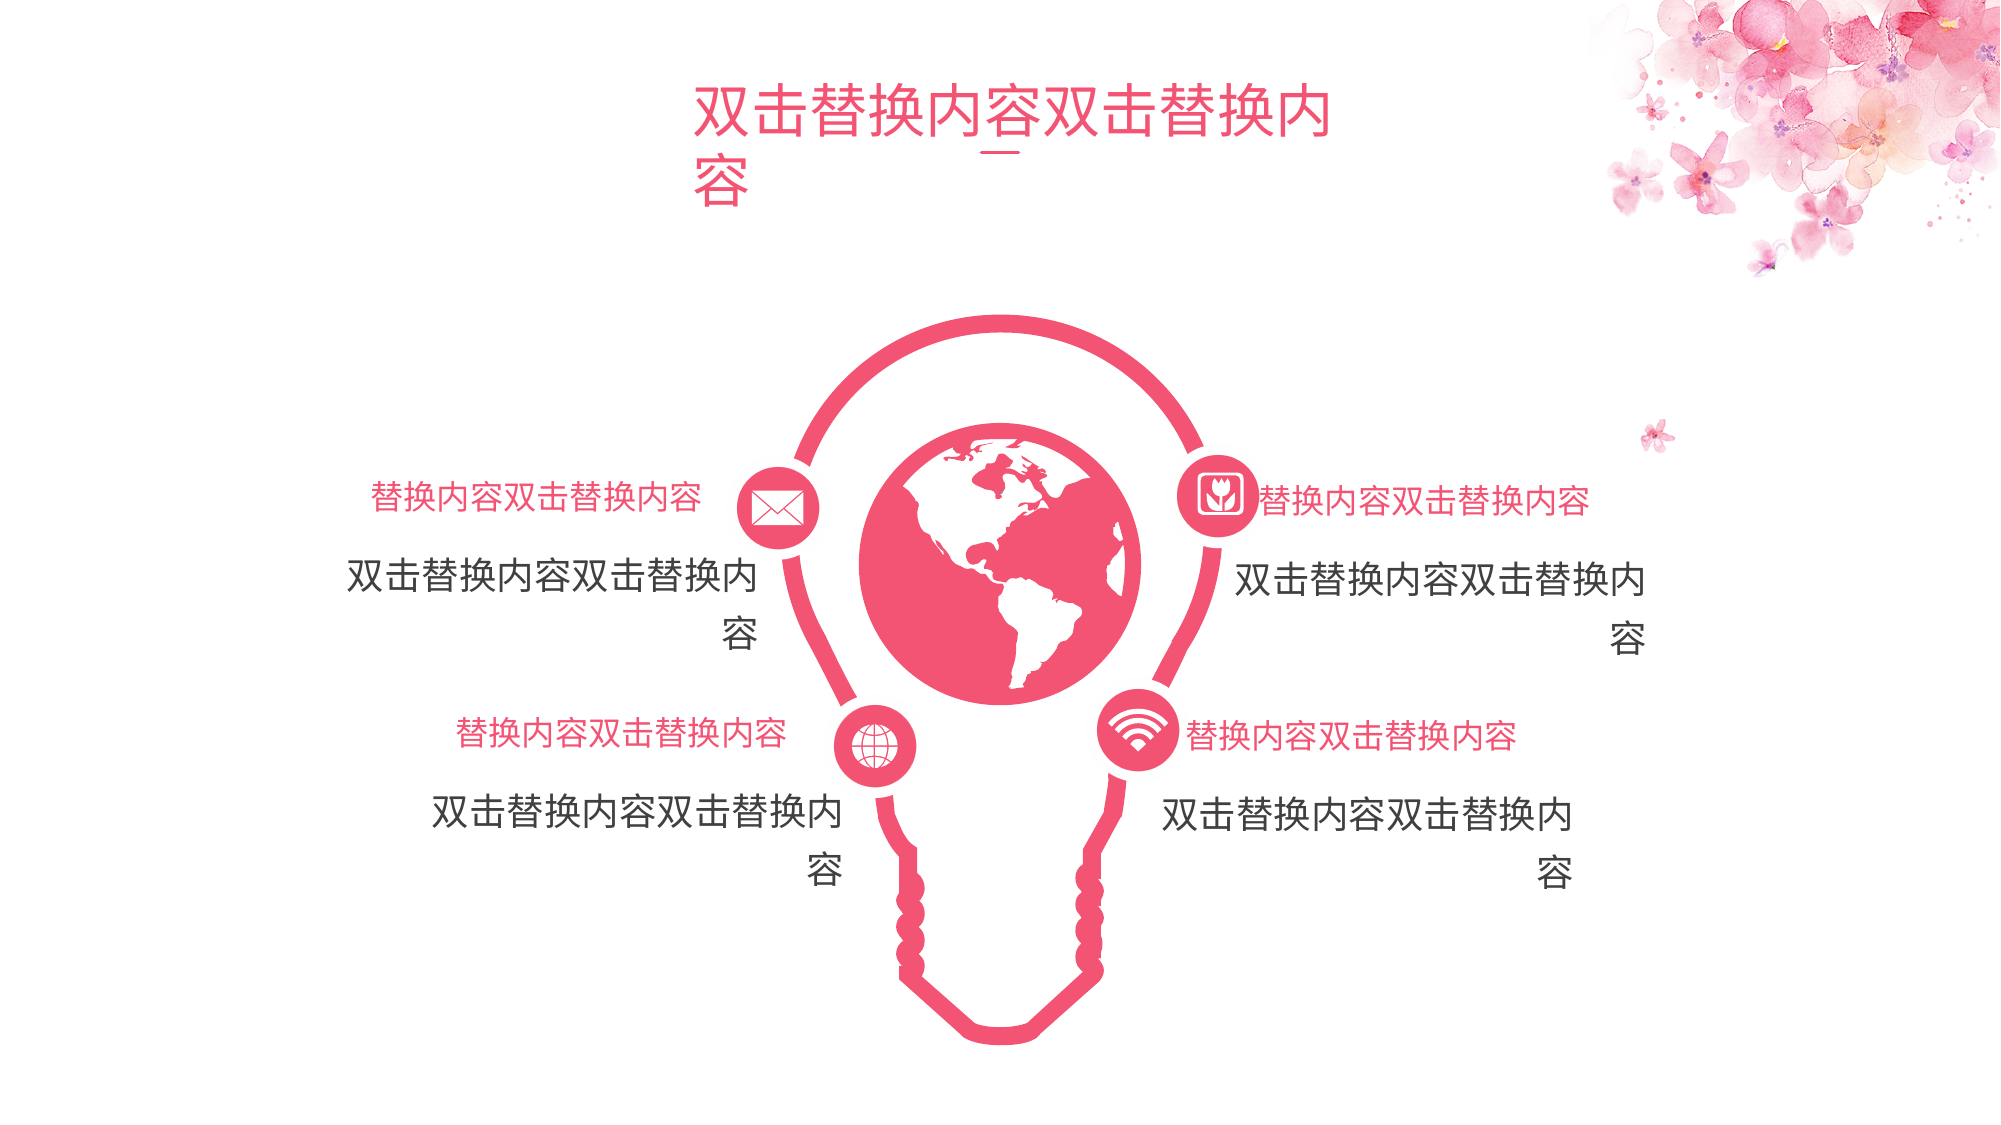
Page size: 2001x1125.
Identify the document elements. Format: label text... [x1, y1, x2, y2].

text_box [1091, 682, 1186, 778]
text_box 双击替换内容双击替换内容 [331, 530, 774, 663]
text_box 双击替换内容双击替换内容 [416, 766, 780, 899]
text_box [1170, 448, 1266, 544]
text_box 替换内容双击替换内容 [362, 704, 780, 760]
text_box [730, 460, 825, 555]
picture [1571, 0, 2000, 459]
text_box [780, 314, 1222, 1046]
text_box 替换内容双击替换内容 [1222, 707, 1533, 763]
text_box 替换内容双击替换内容 [1266, 473, 1606, 528]
text_box 双击替换内容双击替换内容 [678, 66, 1363, 222]
text_box 替换内容双击替换内容 [277, 468, 718, 524]
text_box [827, 698, 922, 794]
text_box 双击替换内容双击替换内容 [1222, 769, 1589, 902]
text_box 双击替换内容双击替换内容 [1222, 535, 1662, 667]
